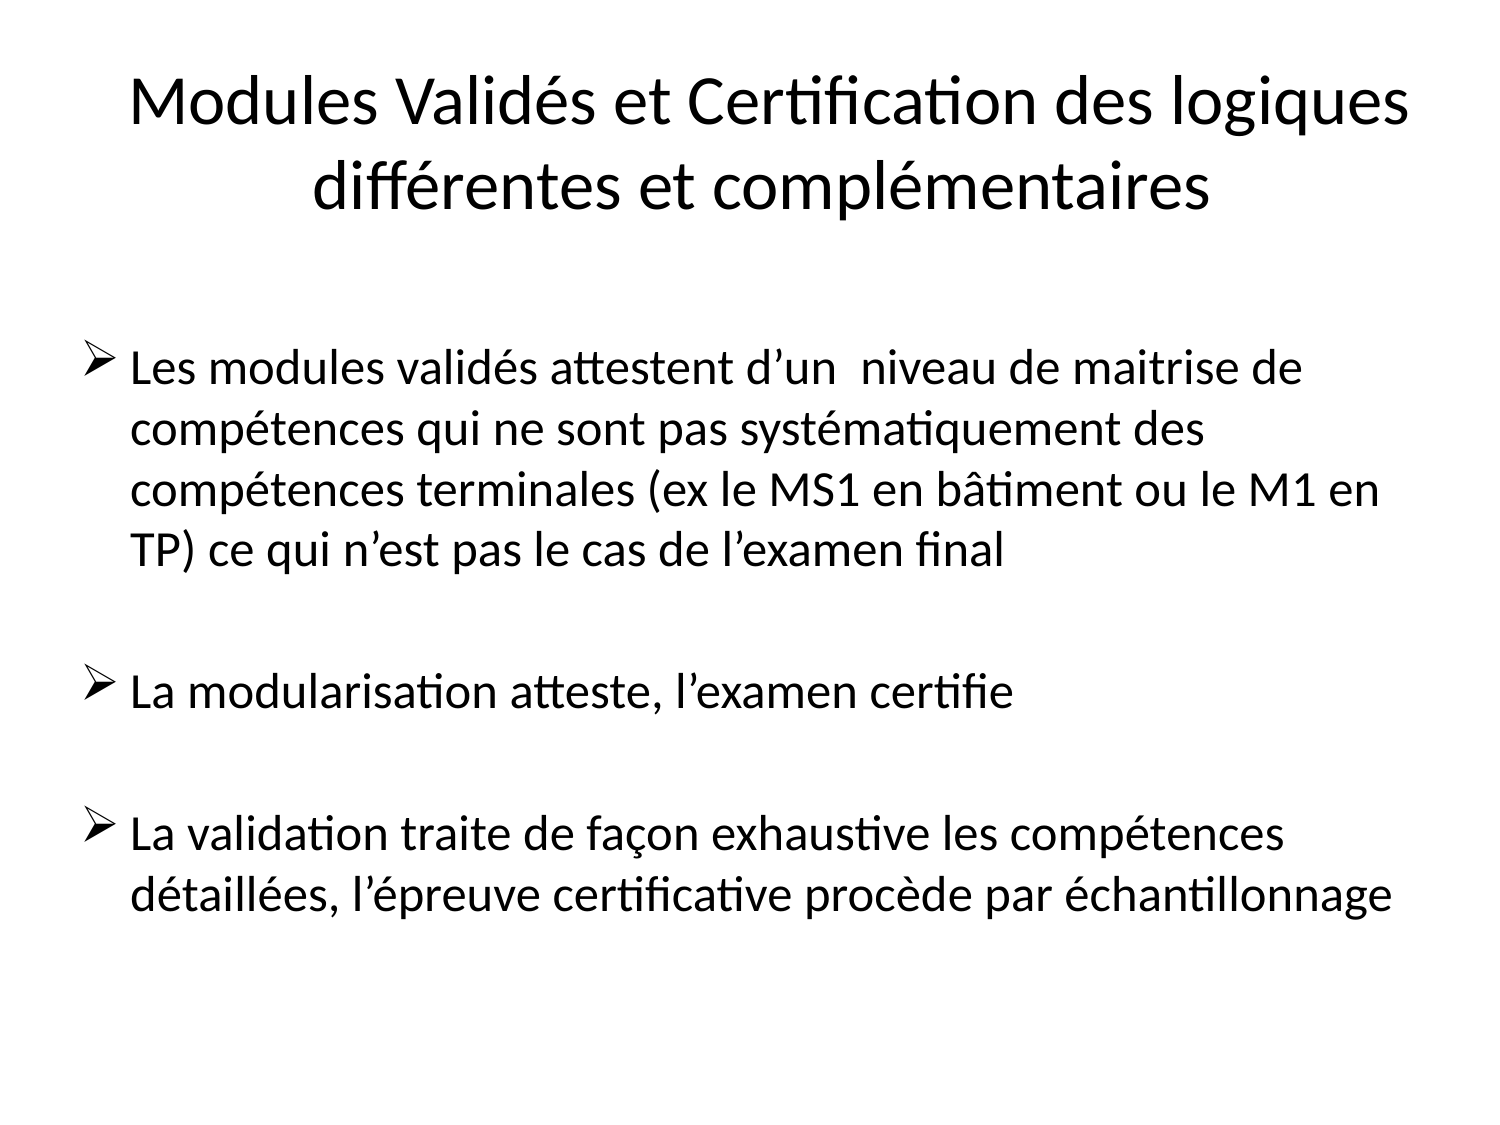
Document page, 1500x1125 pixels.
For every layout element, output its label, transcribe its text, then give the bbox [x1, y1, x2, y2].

list Les modules validés attestent d’un niveau de maitrise de compétences qui ne sont pas systématiquement des compétences terminales (ex le MS1 en bâtiment ou le M1 en TP) ce qui n’est pas le cas de l’examen final La modularisation atteste, l’examen certifie La validation traite de façon exhaustive les compétences détaillées, l’épreuve certificative procède par échantillonnage [64, 326, 1415, 998]
title Modules Validés et Certification des logiques différentes et complémentaires [41, 45, 1500, 233]
